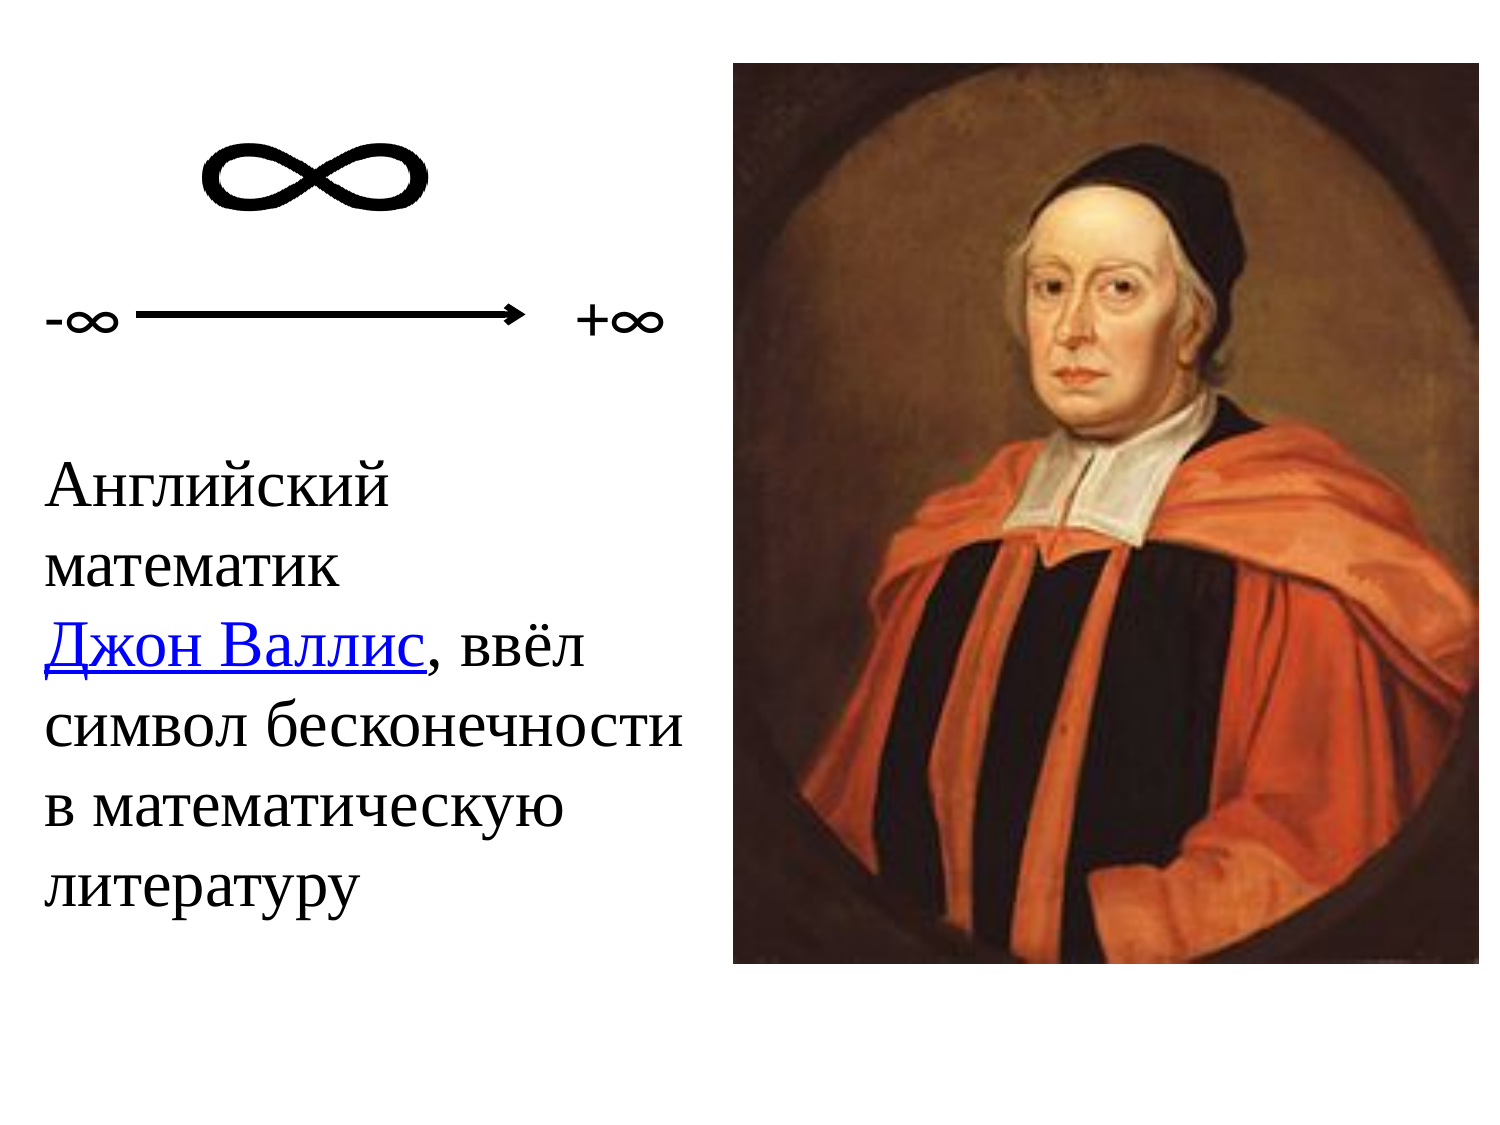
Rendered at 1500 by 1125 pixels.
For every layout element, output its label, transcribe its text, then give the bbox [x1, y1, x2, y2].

text_box +∞ [561, 267, 682, 362]
text_box Английский математик Джон Валлис, ввёл символ бесконечности в математическую литературу [29, 432, 703, 927]
text_box -∞ [29, 267, 138, 362]
picture [182, 113, 440, 225]
picture [733, 63, 1479, 965]
